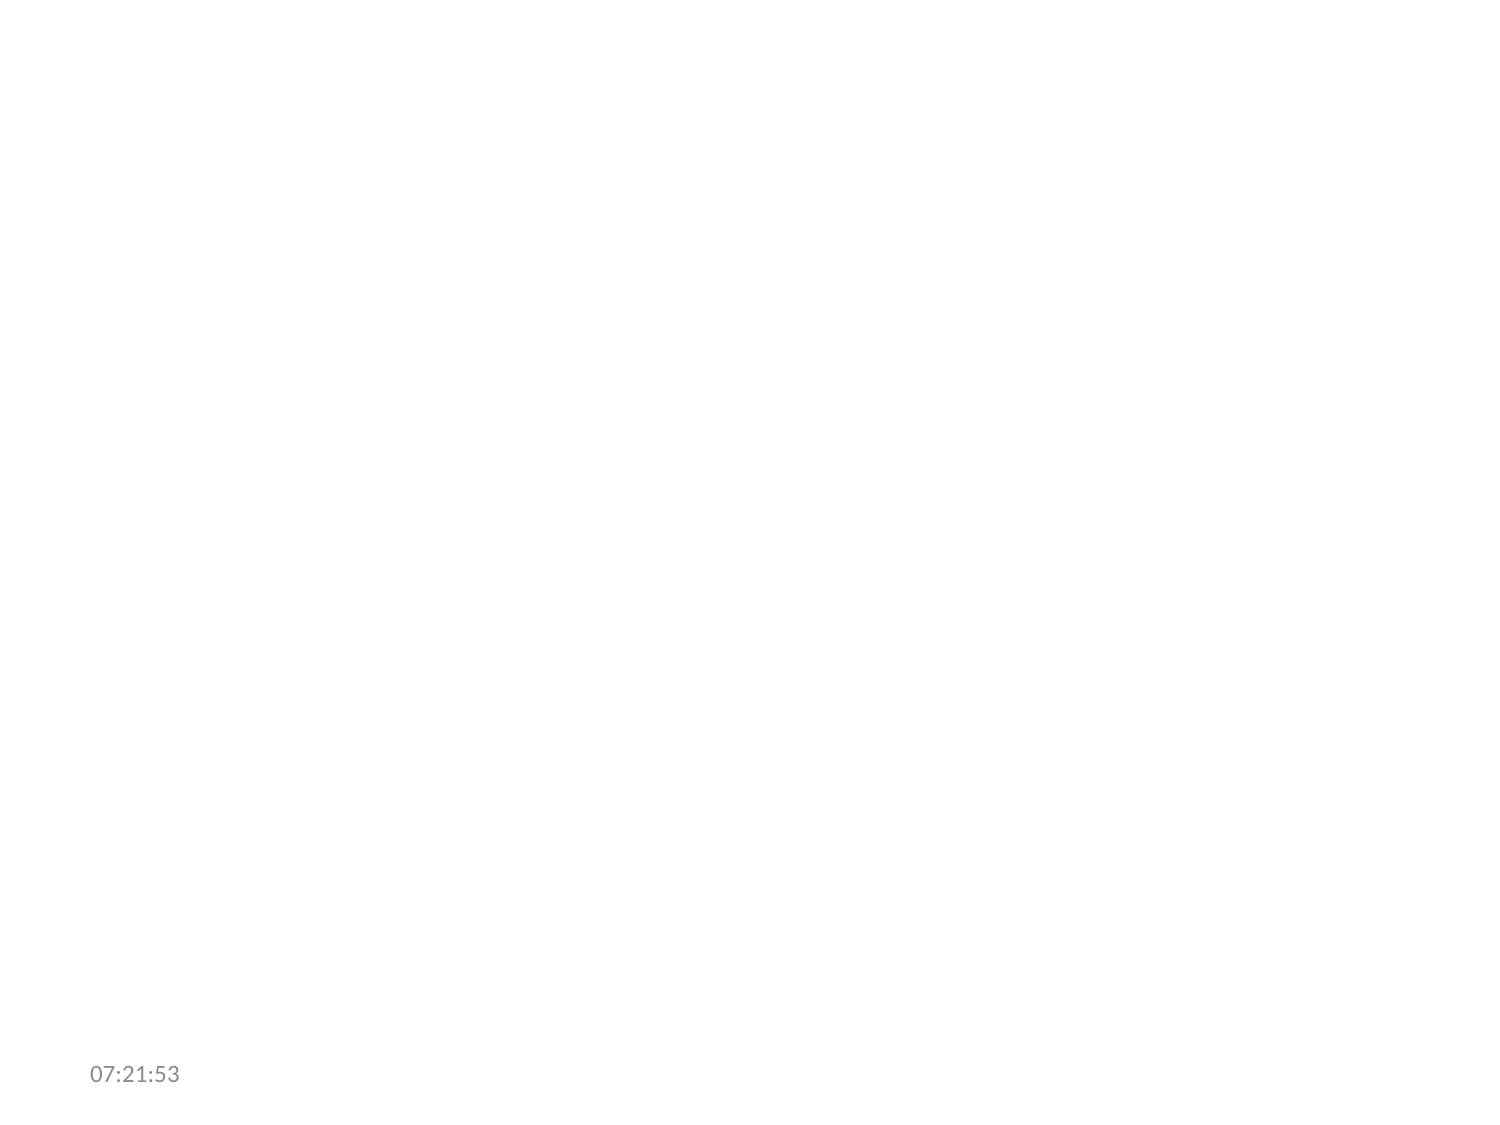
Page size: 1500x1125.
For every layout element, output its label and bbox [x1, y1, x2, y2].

slide_number [75, 1042, 425, 1103]
